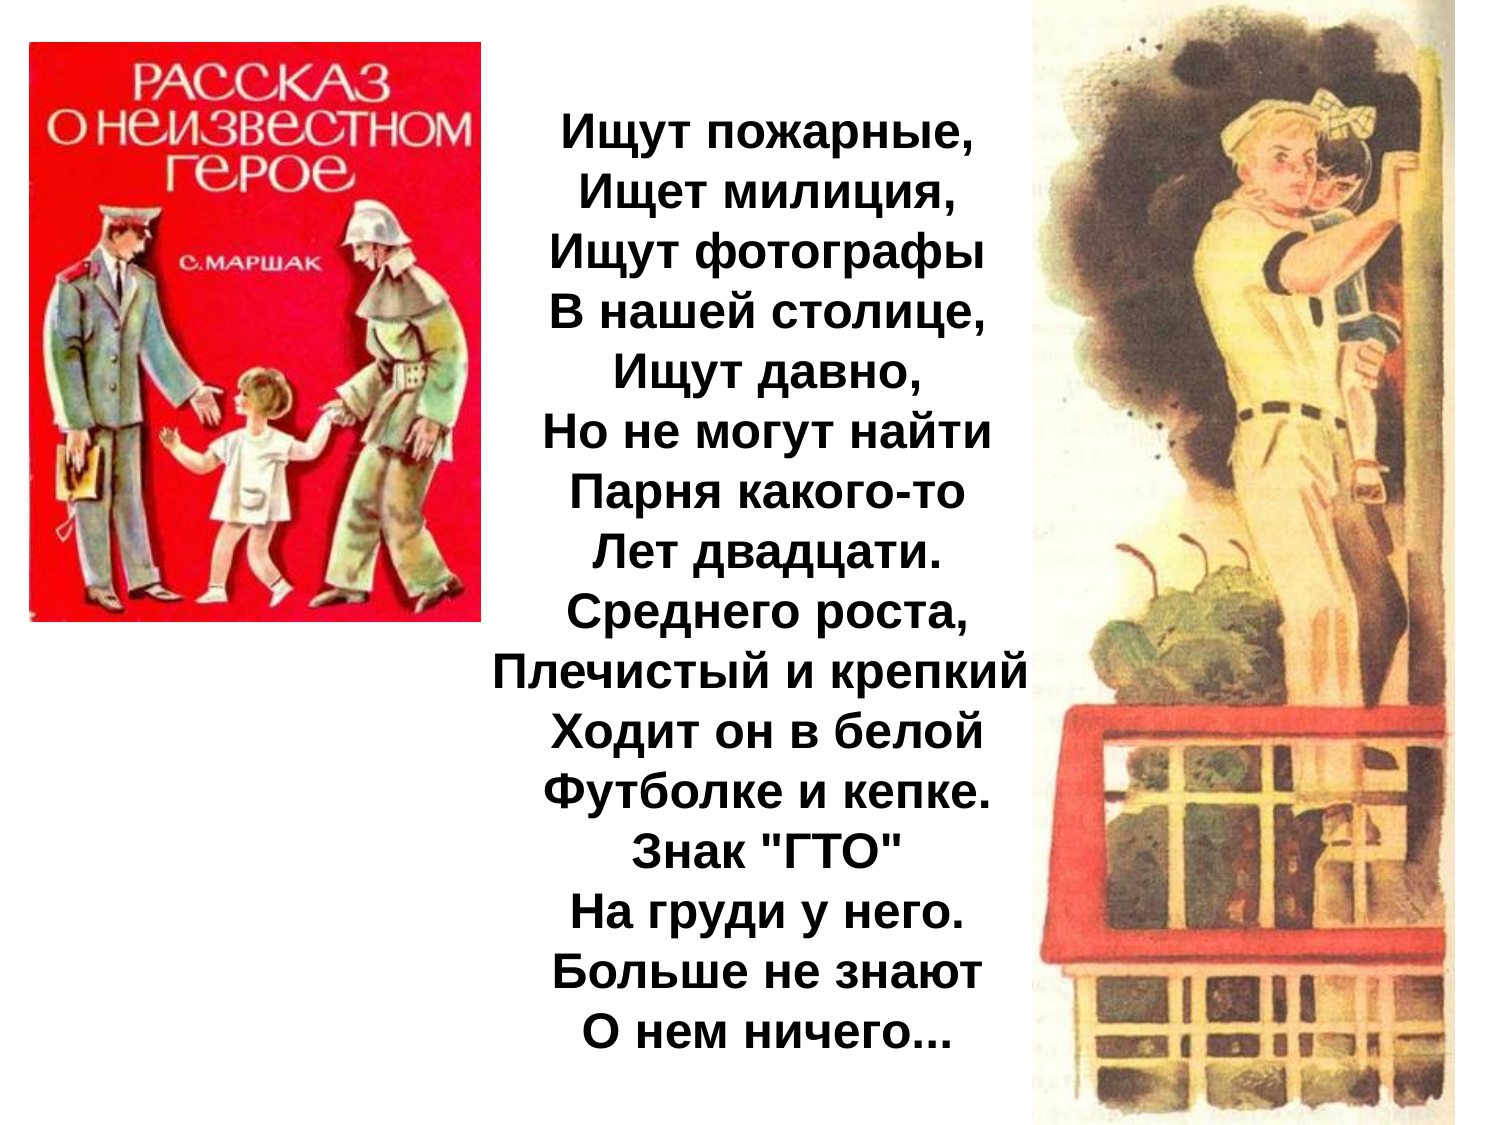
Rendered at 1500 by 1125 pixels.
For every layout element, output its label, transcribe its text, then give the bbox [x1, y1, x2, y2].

text_box Ищут пожарные, Ищет милиция, Ищут фотографы В нашей столице, Ищут давно, Но не могут найти Парня какого-то Лет двадцати. Среднего роста, Плечистый и крепкий, Ходит он в белой Футболке и кепке. Знак "ГТО" На груди у него. Больше не знают О нем ничего... [419, 42, 1026, 1071]
picture [29, 42, 481, 622]
picture [1031, 0, 1455, 1125]
